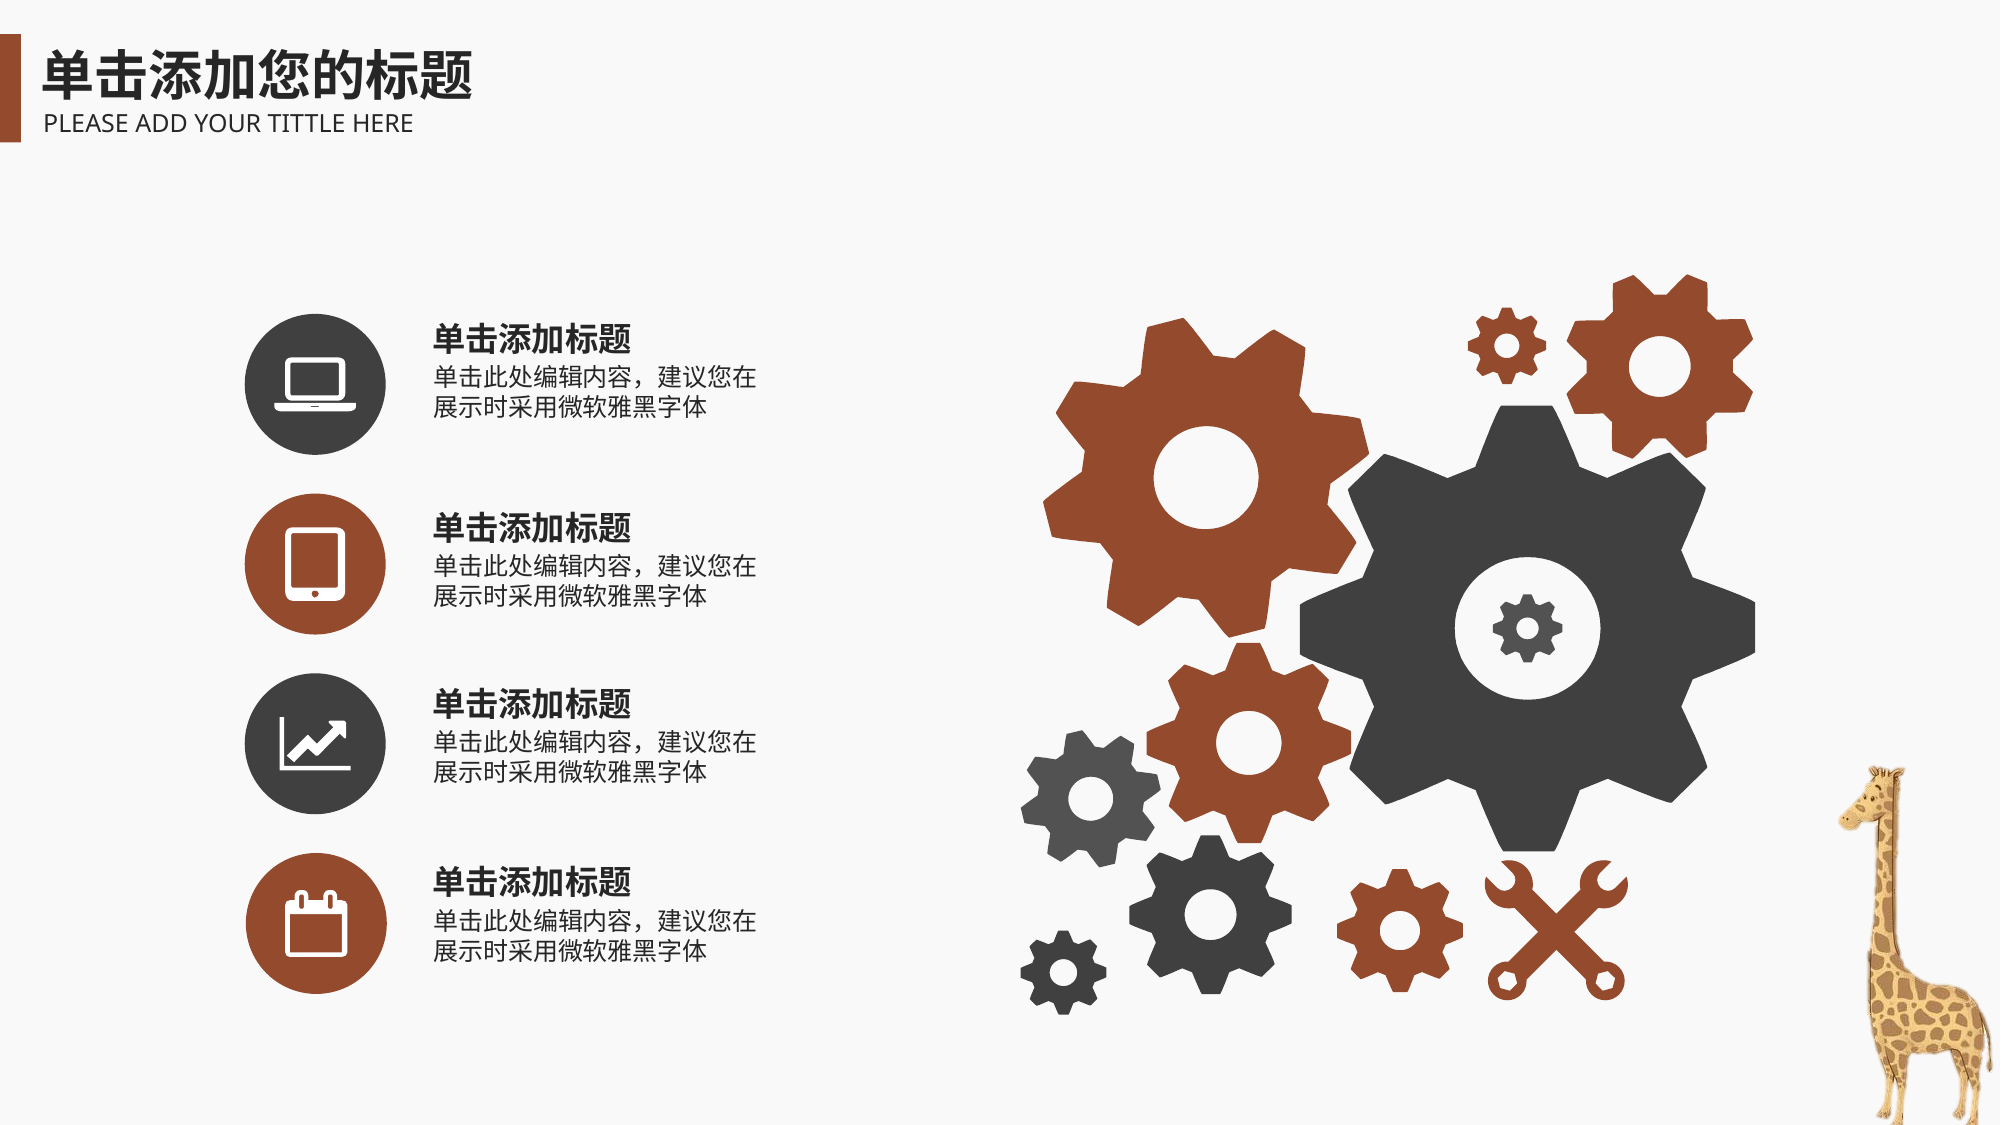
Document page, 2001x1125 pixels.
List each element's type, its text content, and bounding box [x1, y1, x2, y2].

text_box [1484, 860, 1628, 1001]
text_box [1337, 869, 1463, 993]
text_box [279, 717, 351, 771]
text_box [243, 672, 387, 816]
text_box [243, 492, 387, 636]
text_box 单击此处编辑内容，建议您在展示时采用微软雅黑字体 [433, 712, 780, 801]
text_box [1020, 730, 1161, 868]
text_box [1299, 405, 1756, 852]
text_box [1566, 274, 1753, 459]
text_box [1492, 594, 1563, 663]
text_box 单击添加标题 [417, 679, 716, 726]
text_box [1467, 307, 1547, 385]
text_box [1146, 642, 1352, 844]
picture [1813, 735, 2001, 1125]
text_box 单击添加标题 [417, 858, 716, 905]
text_box [1043, 317, 1370, 638]
text_box [285, 527, 346, 601]
text_box [285, 890, 348, 957]
text_box 单击此处编辑内容，建议您在展示时采用微软雅黑字体 [433, 891, 780, 980]
text_box [244, 851, 388, 995]
text_box 单击此处编辑内容，建议您在展示时采用微软雅黑字体 [433, 536, 780, 625]
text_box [25, 34, 516, 146]
text_box 单击添加标题 [417, 315, 716, 362]
text_box [274, 402, 356, 412]
text_box 单击此处编辑内容，建议您在展示时采用微软雅黑字体 [433, 347, 780, 436]
text_box 单击添加标题 [417, 504, 716, 551]
text_box [285, 357, 346, 401]
text_box [1129, 835, 1292, 995]
text_box [1020, 930, 1107, 1015]
text_box [243, 312, 387, 456]
